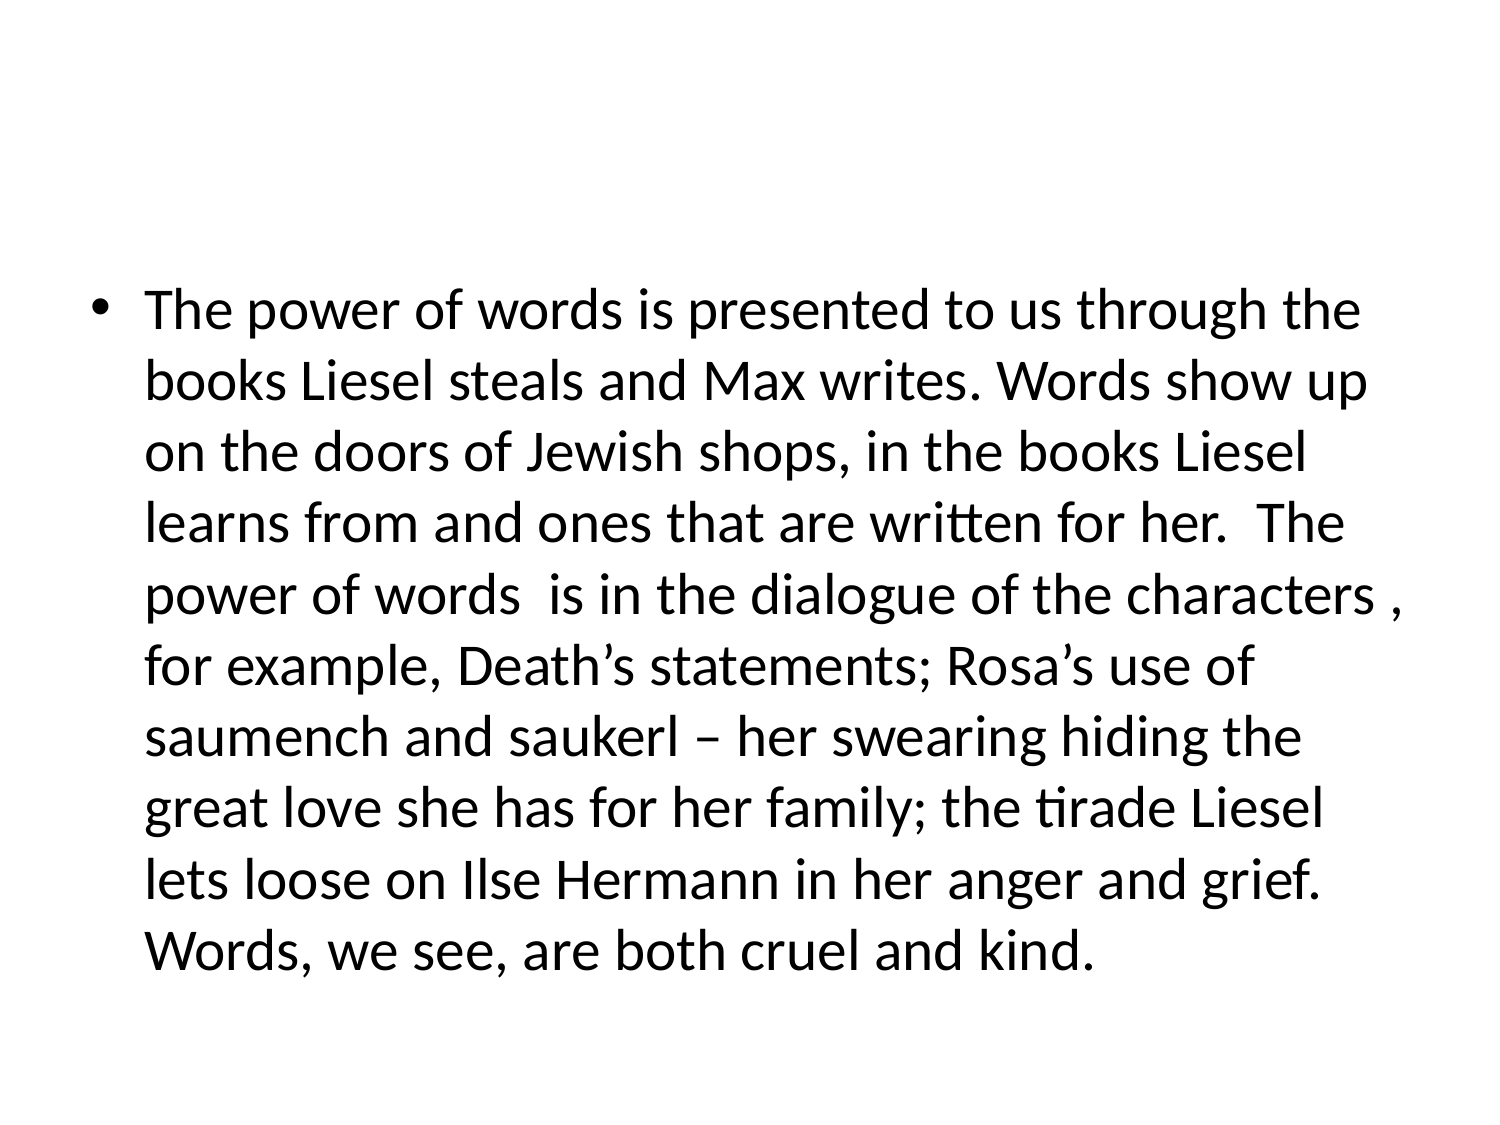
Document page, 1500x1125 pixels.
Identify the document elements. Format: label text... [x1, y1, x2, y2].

list The power of words is presented to us through the books Liesel steals and Max writes. Words show up on the doors of Jewish shops, in the books Liesel learns from and ones that are written for her. The power of words is in the dialogue of the characters , for example, Death’s statements; Rosa’s use of saumench and saukerl – her swearing hiding the great love she has for her family; the tirade Liesel lets loose on Ilse Hermann in her anger and grief. Words, we see, are both cruel and kind. [75, 262, 1425, 1005]
